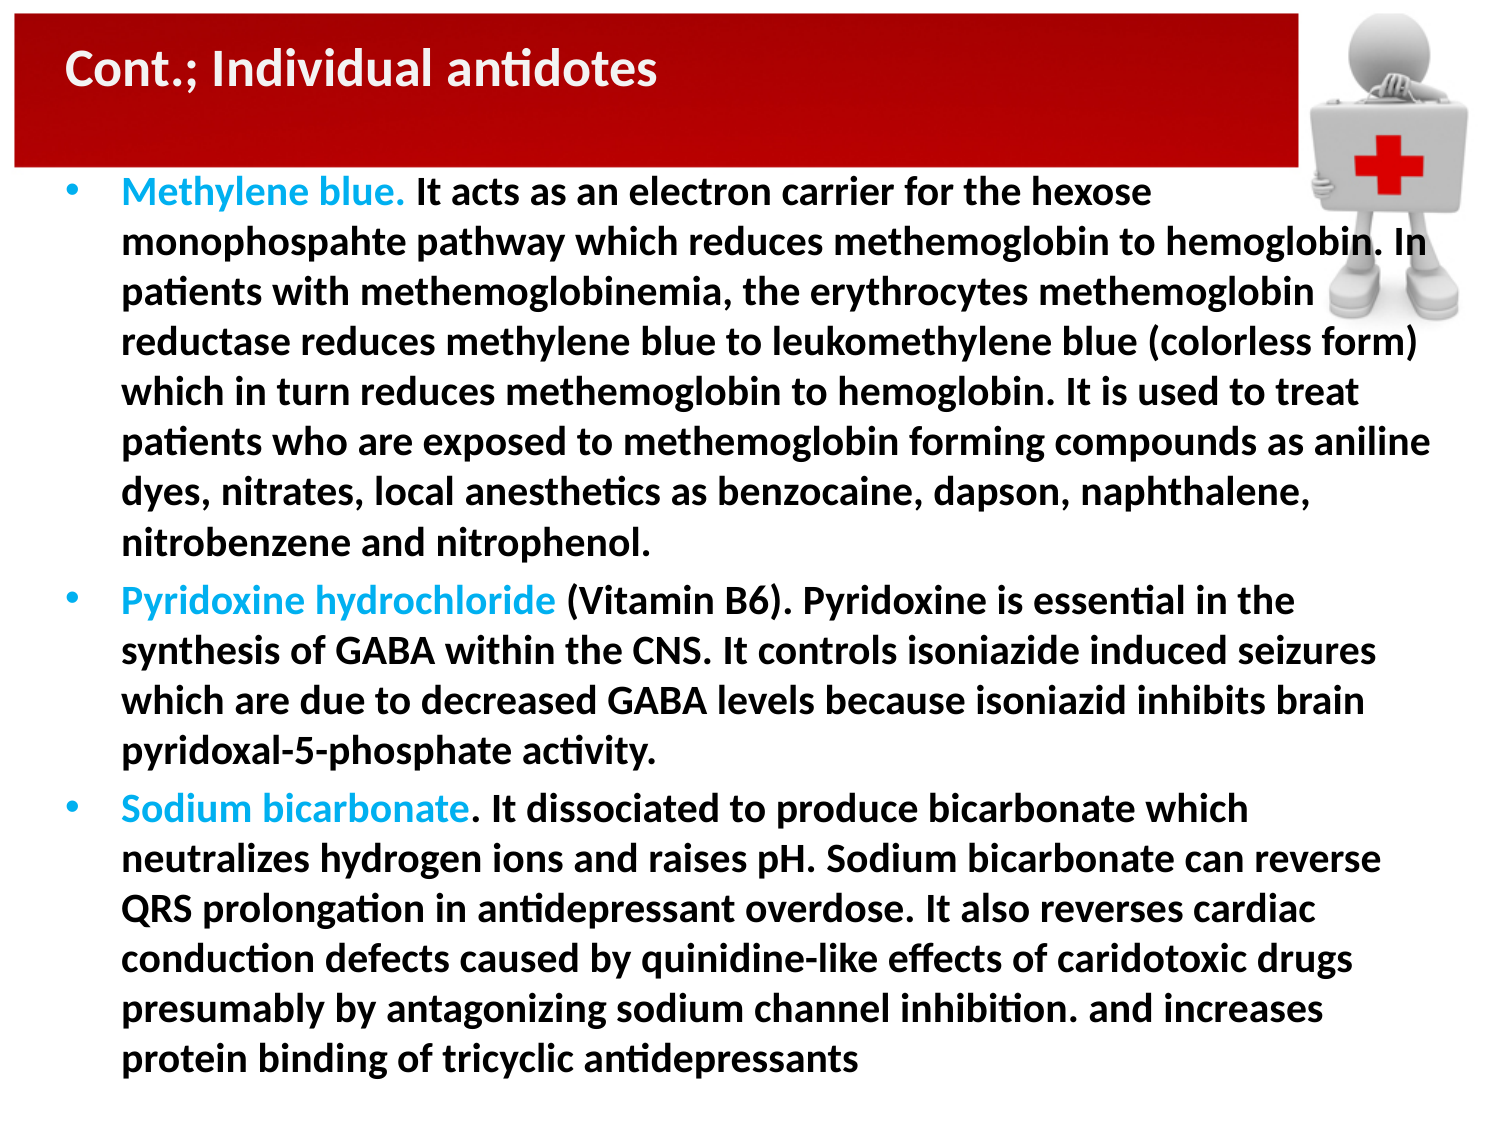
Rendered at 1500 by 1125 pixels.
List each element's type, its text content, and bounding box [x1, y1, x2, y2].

list Cont.; Individual antidotes Methylene blue. It acts as an electron carrier for the hexose monophospahte pathway which reduces methemoglobin to hemoglobin. In patients with methemoglobinemia, the erythrocytes methemoglobin reductase reduces methylene blue to leukomethylene blue (colorless form) which in turn reduces methemoglobin to hemoglobin. It is used to treat patients who are exposed to methemoglobin forming compounds as aniline dyes, nitrates, local anesthetics as benzocaine, dapson, naphthalene, nitrobenzene and nitrophenol. Pyridoxine hydrochloride (Vitamin B6). Pyridoxine is essential in the synthesis of GABA within the CNS. It controls isoniazide induced seizures which are due to decreased GABA levels because isoniazid inhibits brain pyridoxal-5-phosphate activity. Sodium bicarbonate. It dissociated to produce bicarbonate which neutralizes hydrogen ions and raises pH. Sodium bicarbonate can reverse QRS prolongation in antidepressant overdose. It also reverses cardiac conduction defects caused by quinidine-like effects of caridotoxic drugs presumably by antagonizing sodium channel inhibition. and increases protein binding of tricyclic antidepressants [50, 24, 1463, 1063]
picture [0, 0, 1500, 1125]
